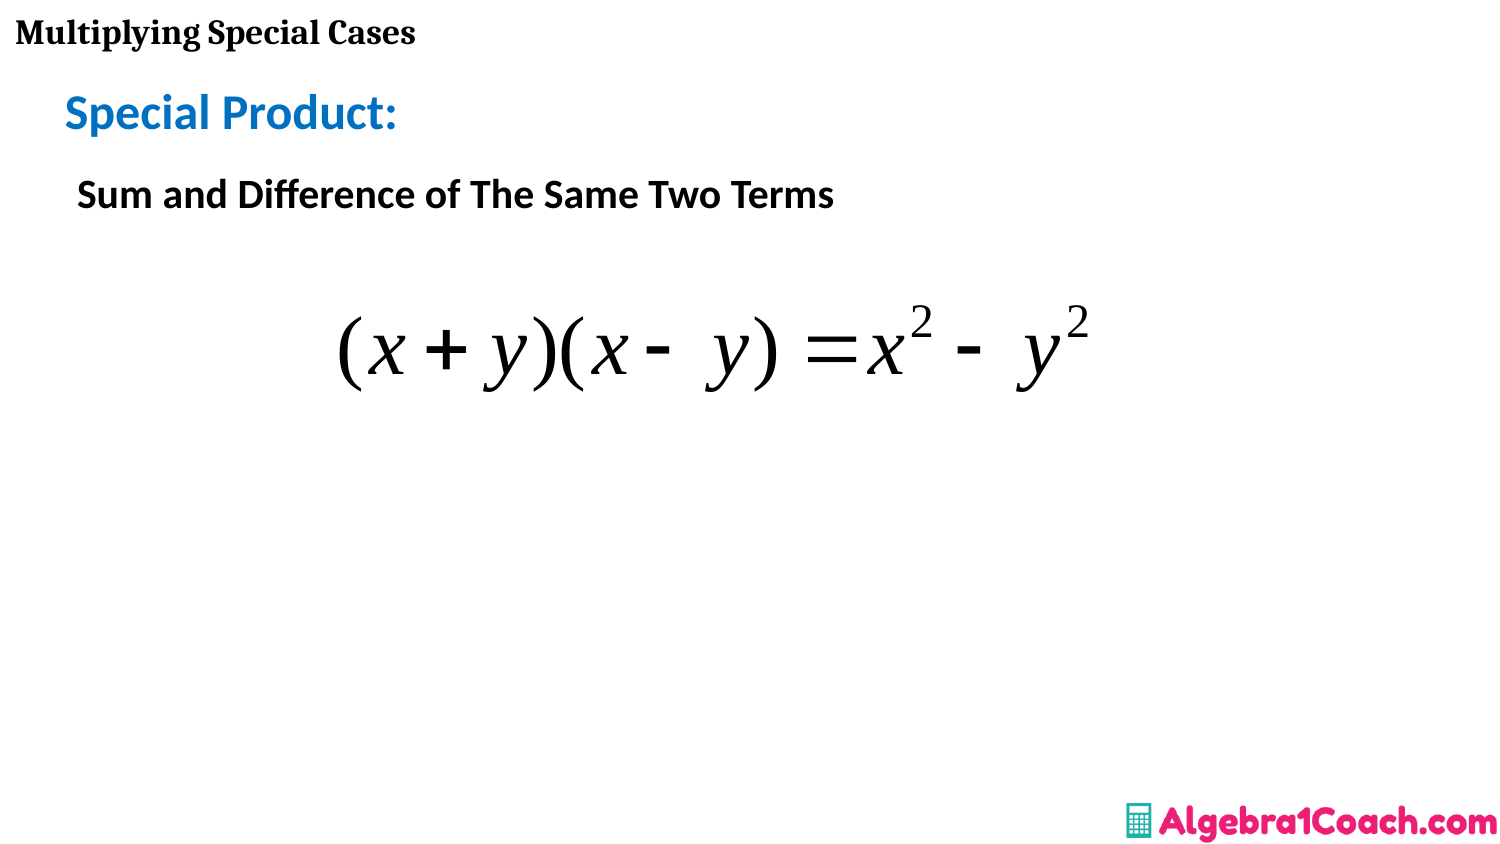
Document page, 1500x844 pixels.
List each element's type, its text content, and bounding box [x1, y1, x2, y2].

text_box Multiplying Special Cases [0, 0, 1350, 60]
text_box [324, 284, 1103, 410]
picture [1109, 798, 1500, 844]
text_box Sum and Difference of The Same Two Terms [62, 159, 1100, 225]
text_box Special Product: [50, 71, 1125, 147]
